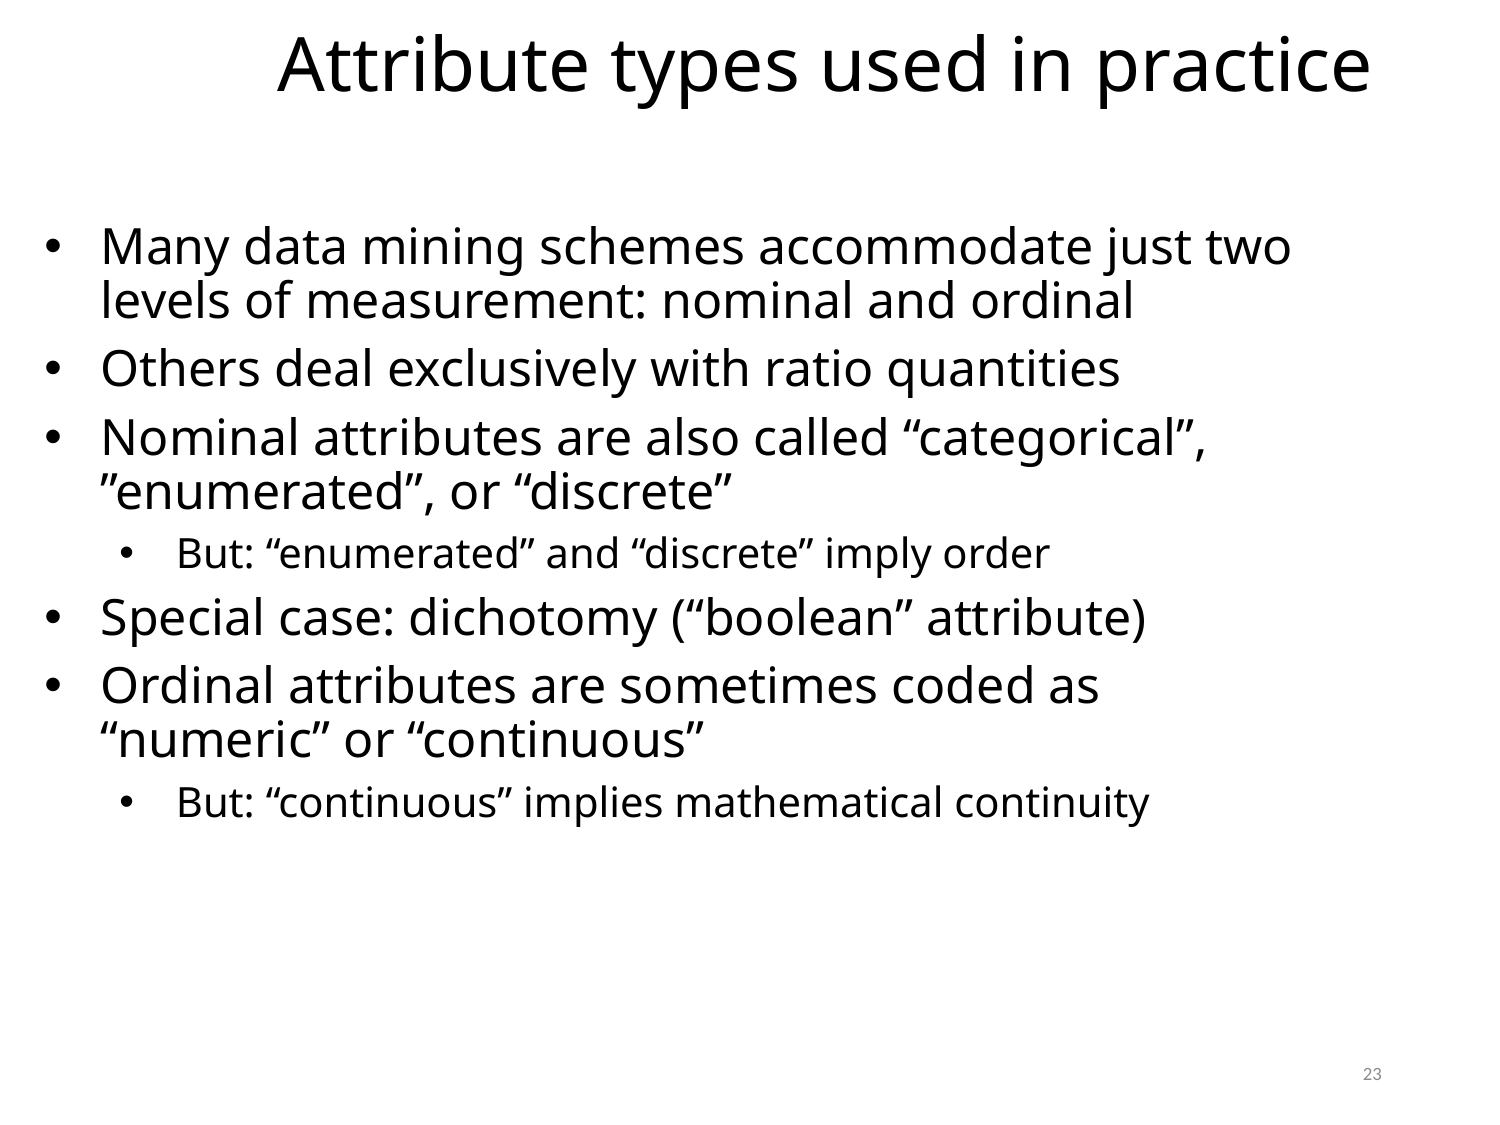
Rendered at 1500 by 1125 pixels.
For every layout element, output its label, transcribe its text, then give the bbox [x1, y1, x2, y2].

title Attribute types used in practice [262, 0, 1500, 148]
text_box Many data mining schemes accommodate just two levels of measurement: nominal and ordinal Others deal exclusively with ratio quantities Nominal attributes are also called “categorical”, ”enumerated”, or “discrete” But: “enumerated” and “discrete” imply order Special case: dichotomy (“boolean” attribute) Ordinal attributes are sometimes coded as “numeric” or “continuous” But: “continuous” implies mathematical continuity [29, 213, 1358, 834]
slide_number 23 [1059, 1042, 1397, 1103]
